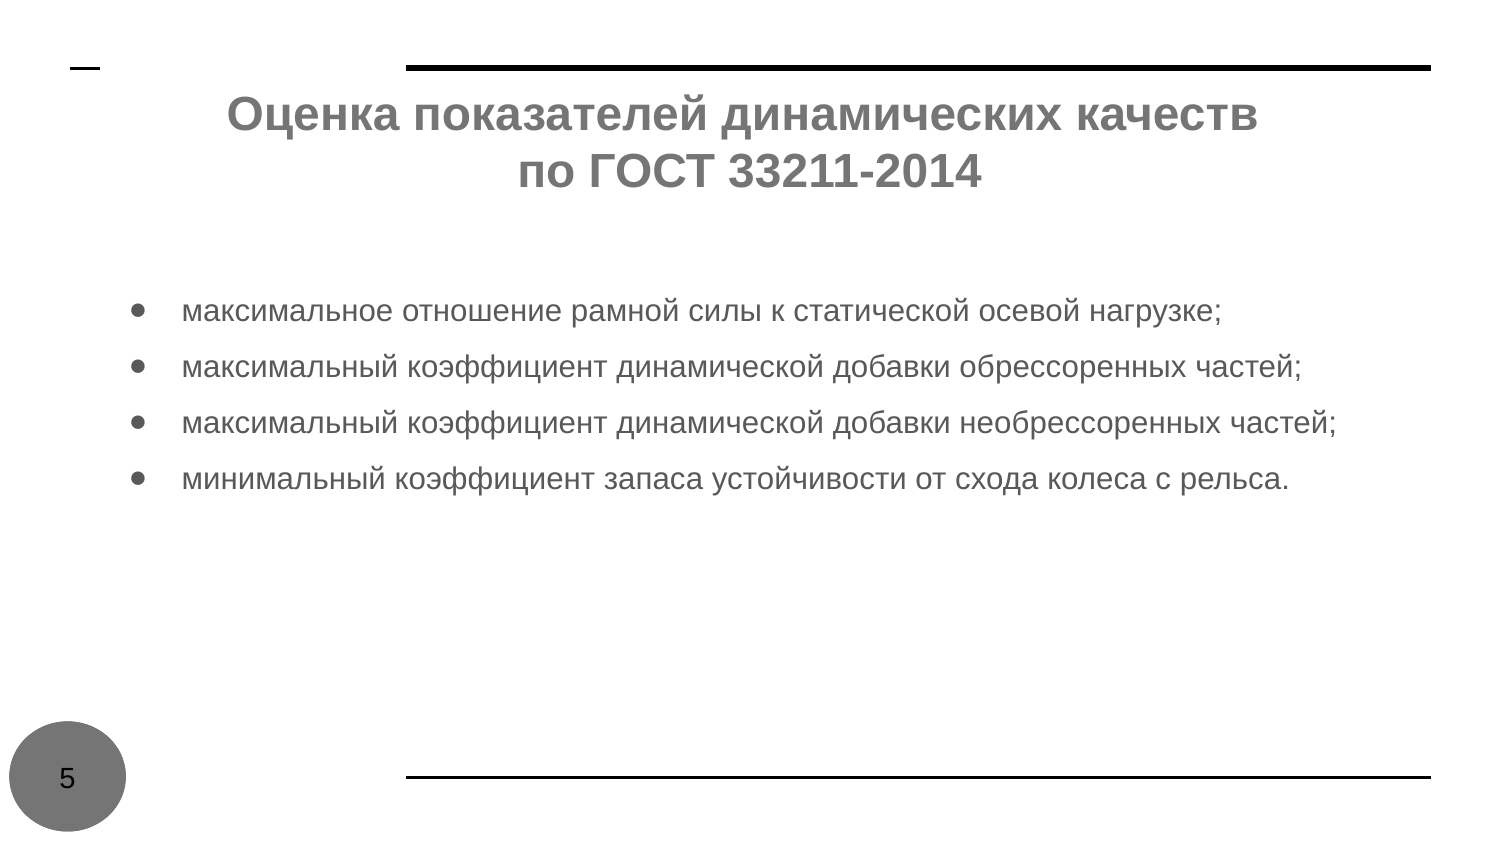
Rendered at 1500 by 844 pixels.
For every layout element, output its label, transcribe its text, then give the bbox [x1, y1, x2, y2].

text_box 5 [10, 722, 126, 831]
text_box Оценка показателей динамических качеств по ГОСТ 33211-2014 [0, 67, 1500, 213]
text_box максимальное отношение рамной силы к статической осевой нагрузке; максимальный коэффициент динамической добавки обрессоренных частей; максимальный коэффициент динамической добавки необрессоренных частей; минимальный коэффициент запаса устойчивости от схода колеса с рельса. [91, 256, 1409, 588]
